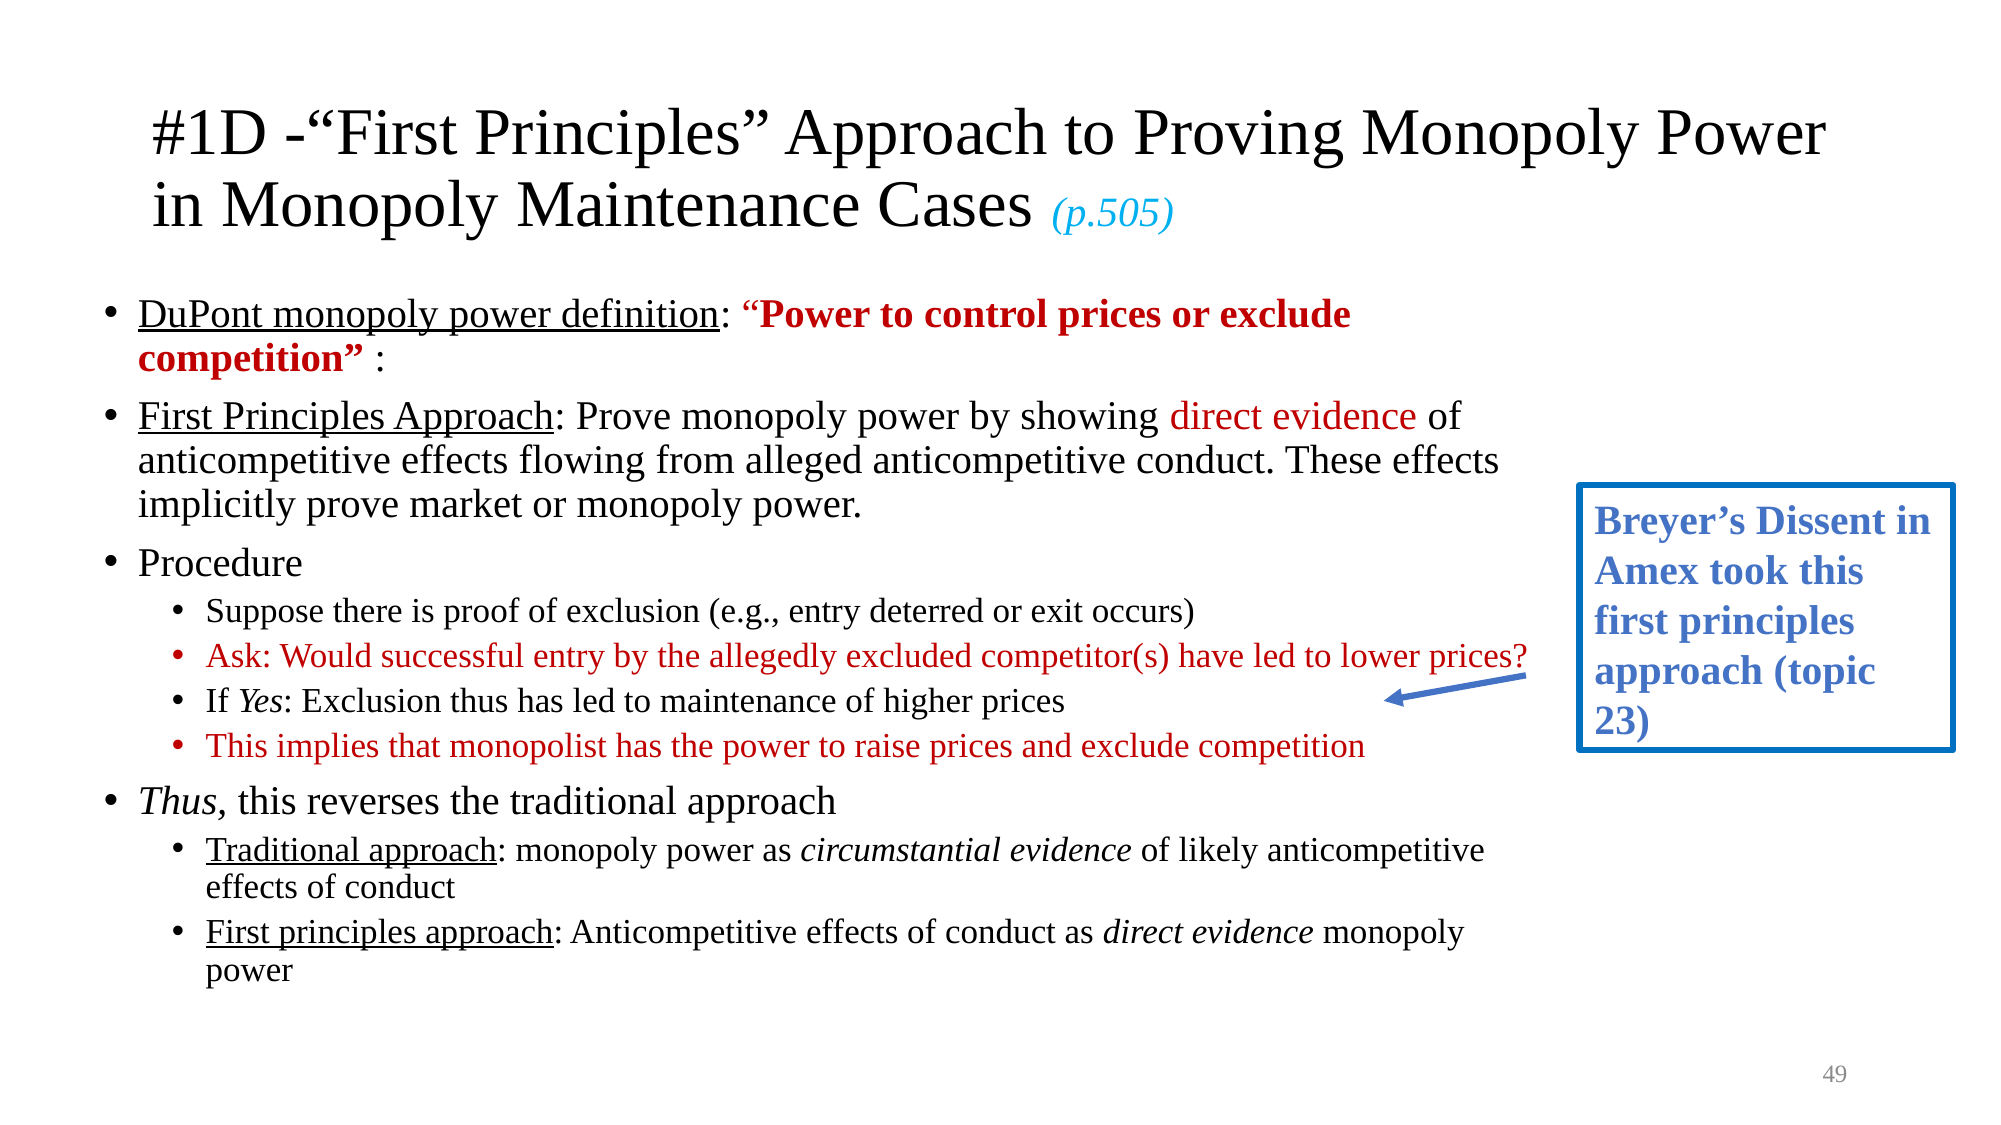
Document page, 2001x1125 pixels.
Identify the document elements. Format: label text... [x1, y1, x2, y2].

title #1D -“First Principles” Approach to Proving Monopoly Power in Monopoly Maintenance Cases (p.505) [137, 59, 1863, 278]
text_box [1383, 675, 1526, 701]
list DuPont monopoly power definition: “Power to control prices or exclude competition” : First Principles Approach: Prove monopoly power by showing direct evidence of anticompetitive effects flowing from alleged anticompetitive conduct. These effects implicitly prove market or monopoly power. Procedure Suppose there is proof of exclusion (e.g., entry deterred or exit occurs) Ask: Would successful entry by the allegedly excluded competitor(s) have led to lower prices? If Yes: Exclusion thus has led to maintenance of higher prices This implies that monopolist has the power to raise prices and exclude competition Thus, this reverses the traditional approach Traditional approach: monopoly power as circumstantial evidence of likely anticompetitive effects of conduct First principles approach: Anticompetitive effects of conduct as direct evidence monopoly power [89, 284, 1552, 999]
text_box Breyer’s Dissent in Amex took this first principles approach (topic 23) [1579, 485, 1954, 751]
slide_number 49 [1412, 1042, 1863, 1103]
